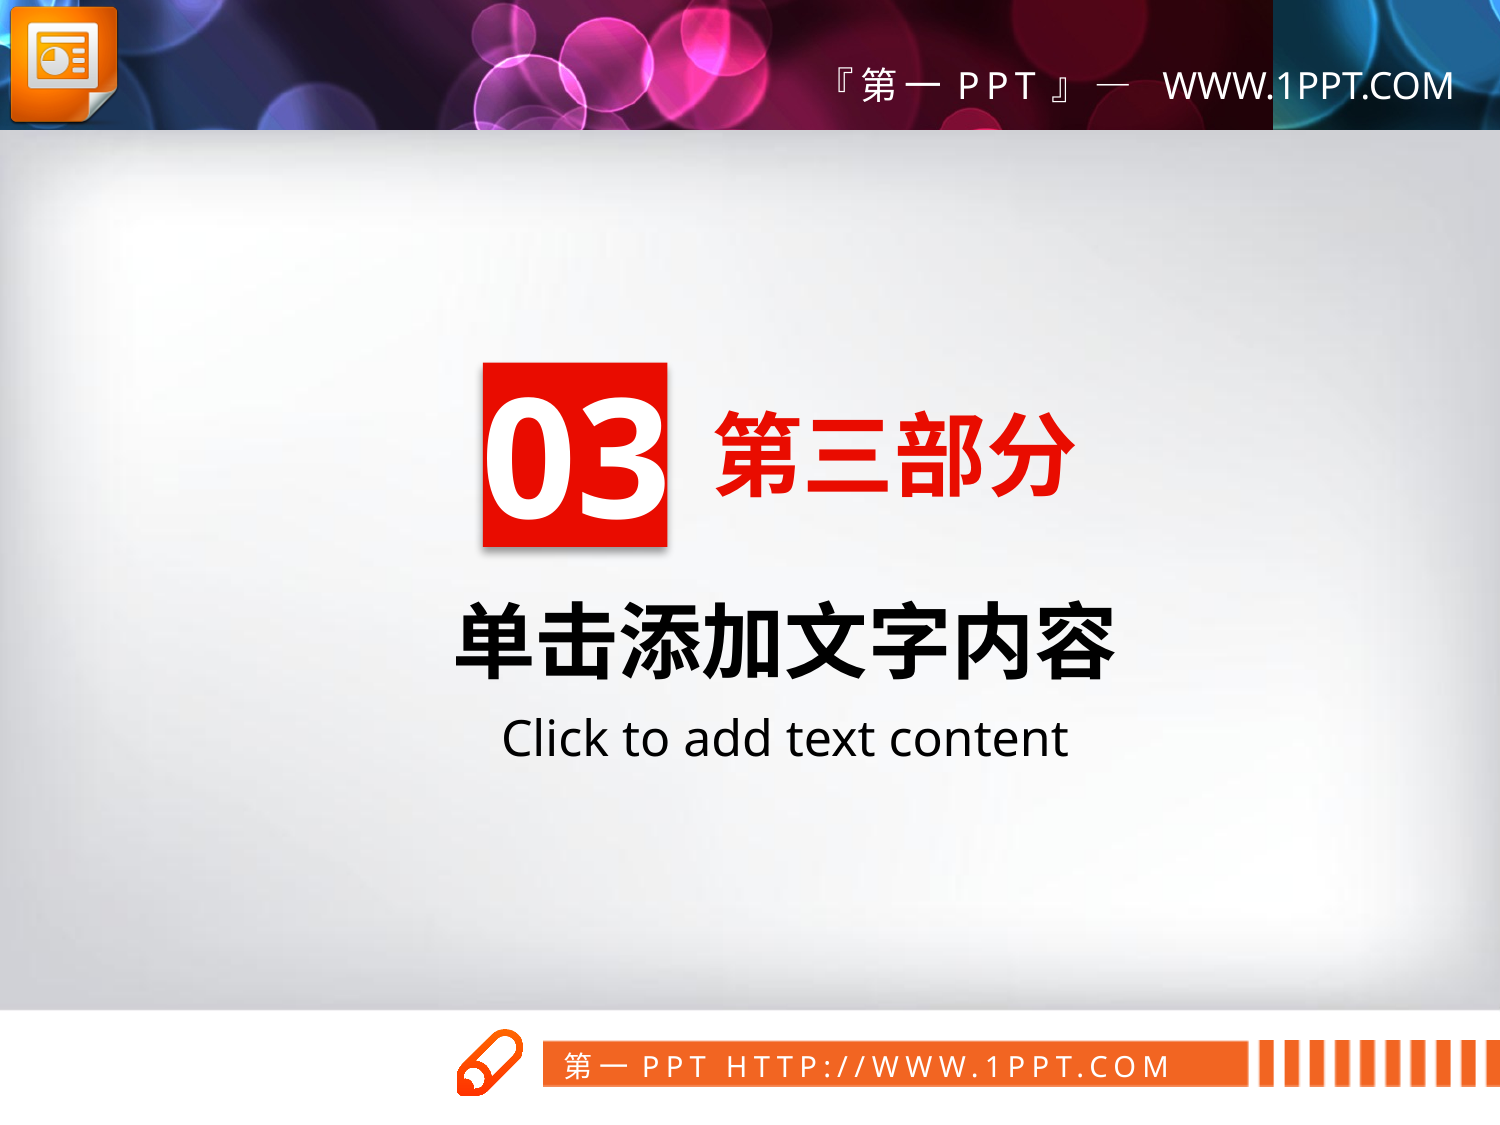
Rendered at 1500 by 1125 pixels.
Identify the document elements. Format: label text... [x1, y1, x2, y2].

text_box 单击添加文字内容 [437, 581, 1134, 696]
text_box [482, 344, 671, 563]
text_box 第三部分 [696, 390, 1094, 516]
text_box Click to add text content [486, 699, 1085, 775]
picture [0, 0, 1500, 1012]
picture [543, 1040, 1500, 1087]
